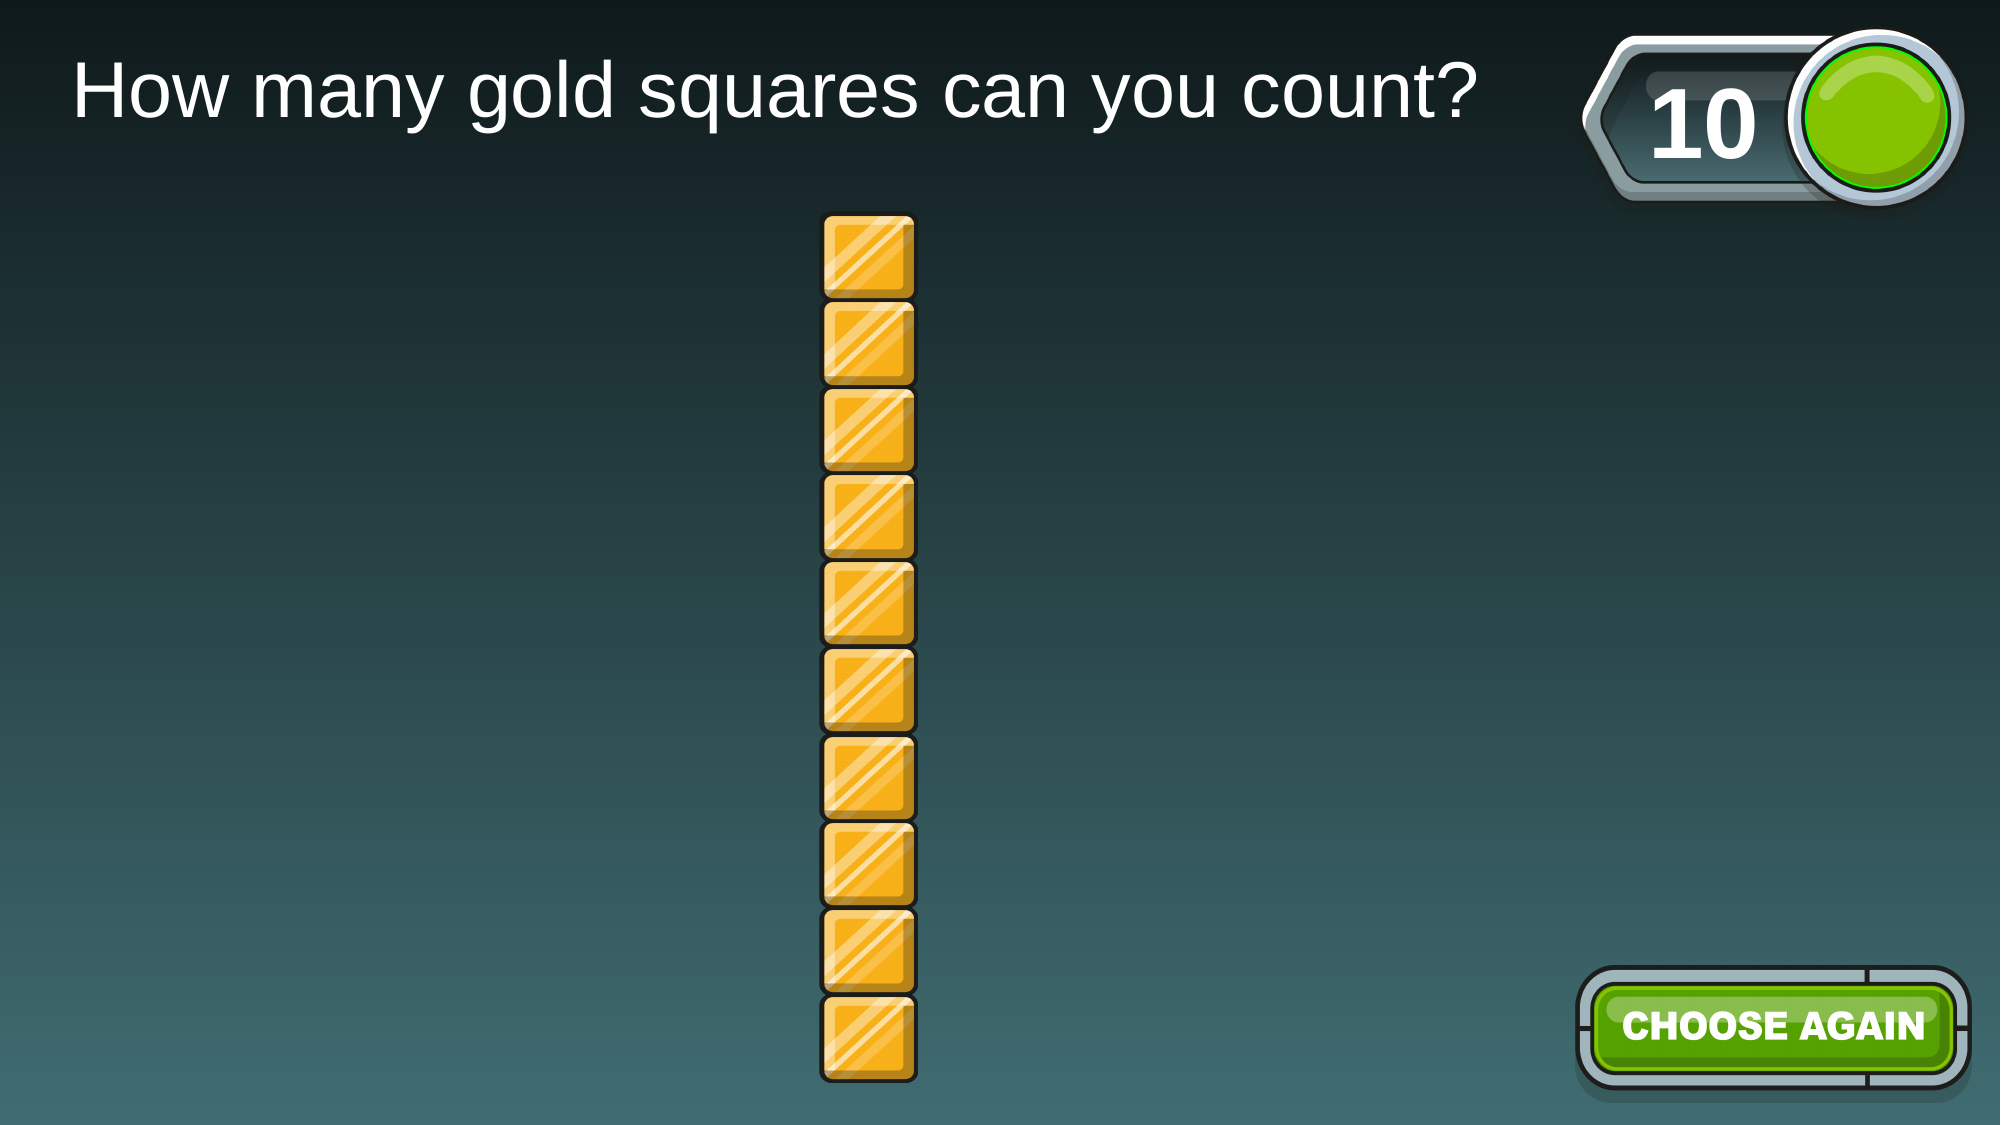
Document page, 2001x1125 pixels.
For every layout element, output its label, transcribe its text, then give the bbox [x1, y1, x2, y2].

picture [1575, 965, 1972, 1104]
picture [1575, 25, 1971, 221]
text_box How many gold squares can you count? [56, 30, 1553, 150]
picture [819, 210, 919, 1083]
